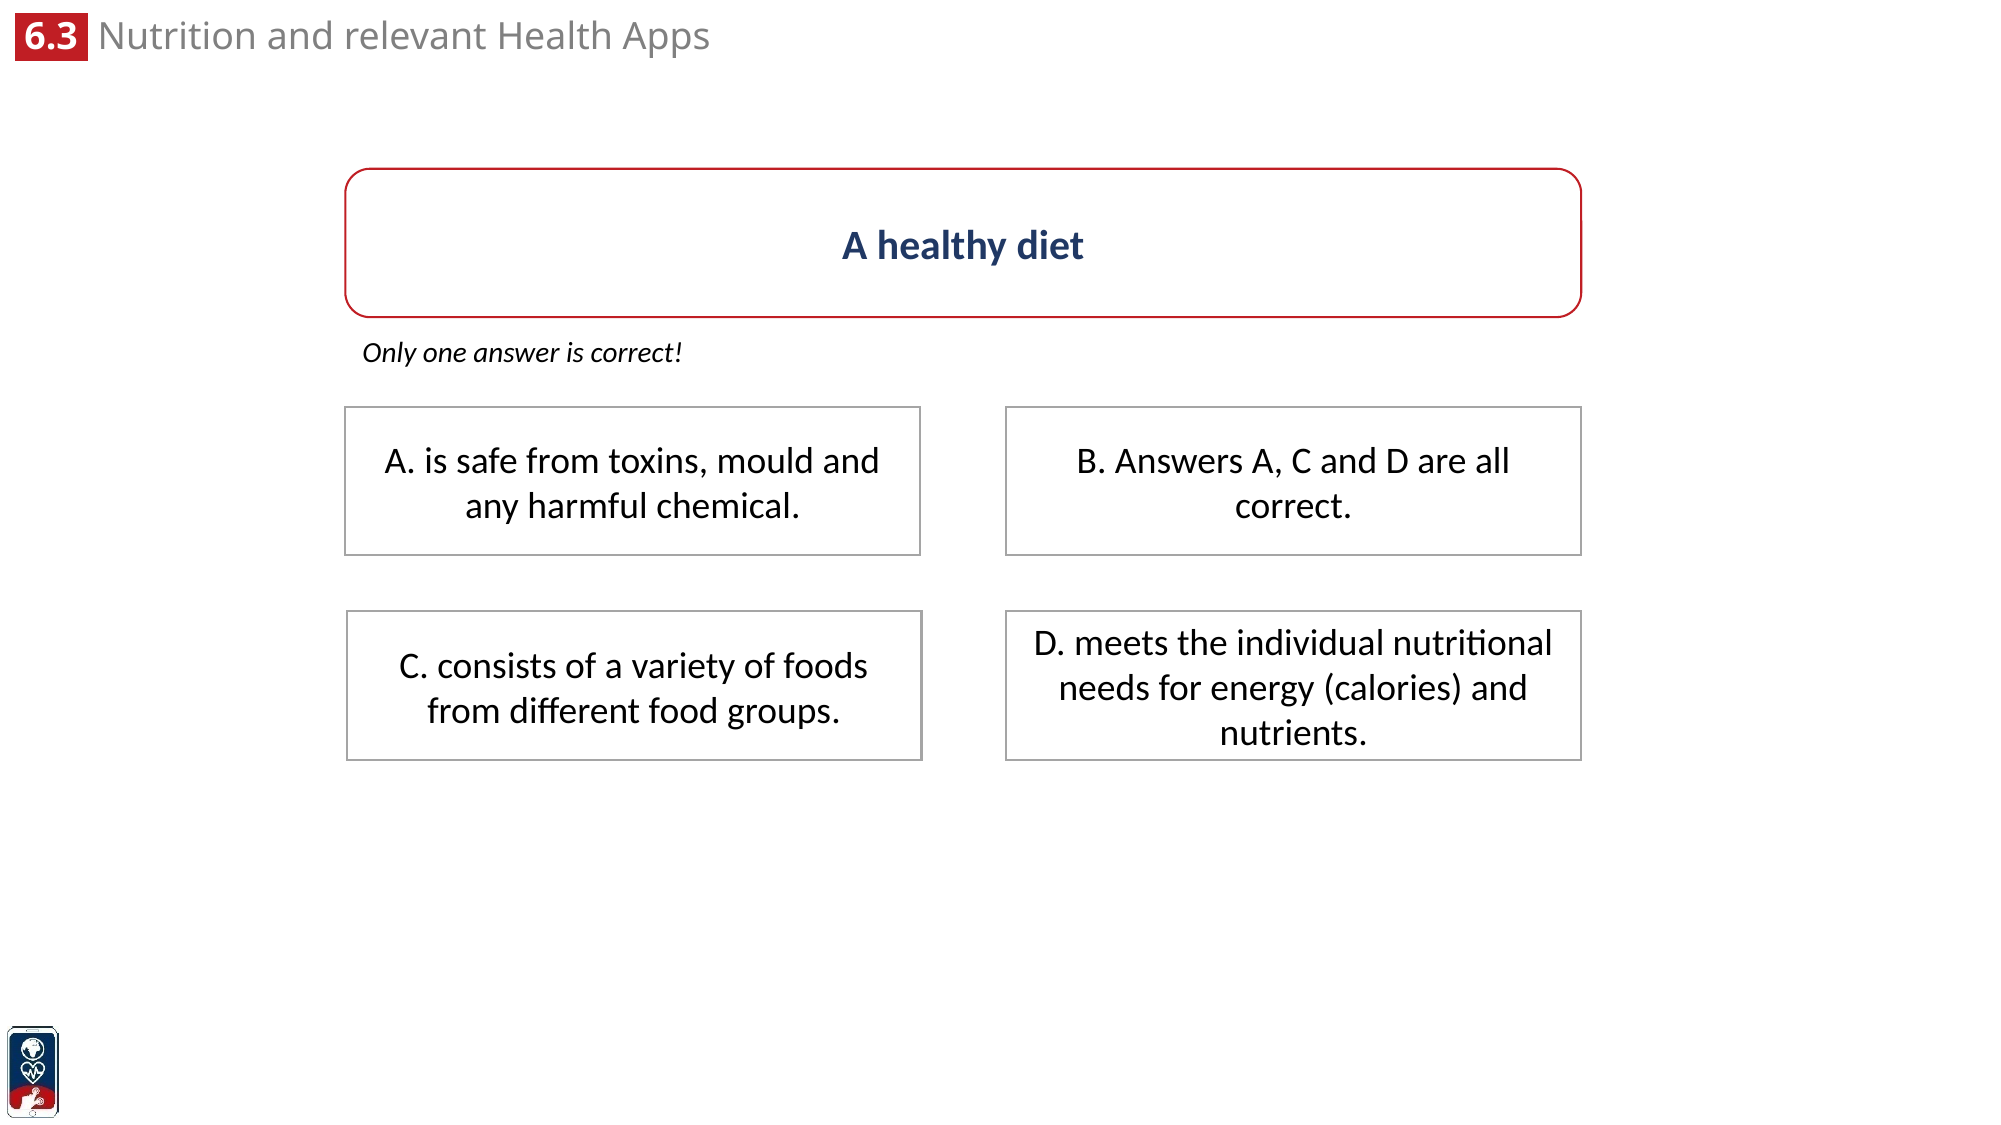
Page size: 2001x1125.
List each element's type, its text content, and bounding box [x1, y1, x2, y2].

text_box A healthy diet [344, 167, 1583, 319]
text_box Only one answer is correct! [347, 325, 699, 376]
text_box A. is safe from toxins, mould and any harmful chemical. [344, 406, 921, 556]
picture [7, 1026, 59, 1118]
text_box B. Answers A, C and D are all correct. [1005, 406, 1582, 556]
text_box D. meets the individual nutritional needs for energy (calories) and nutrients. [1005, 610, 1582, 761]
text_box C. consists of a variety of foods from different food groups. [346, 610, 923, 761]
